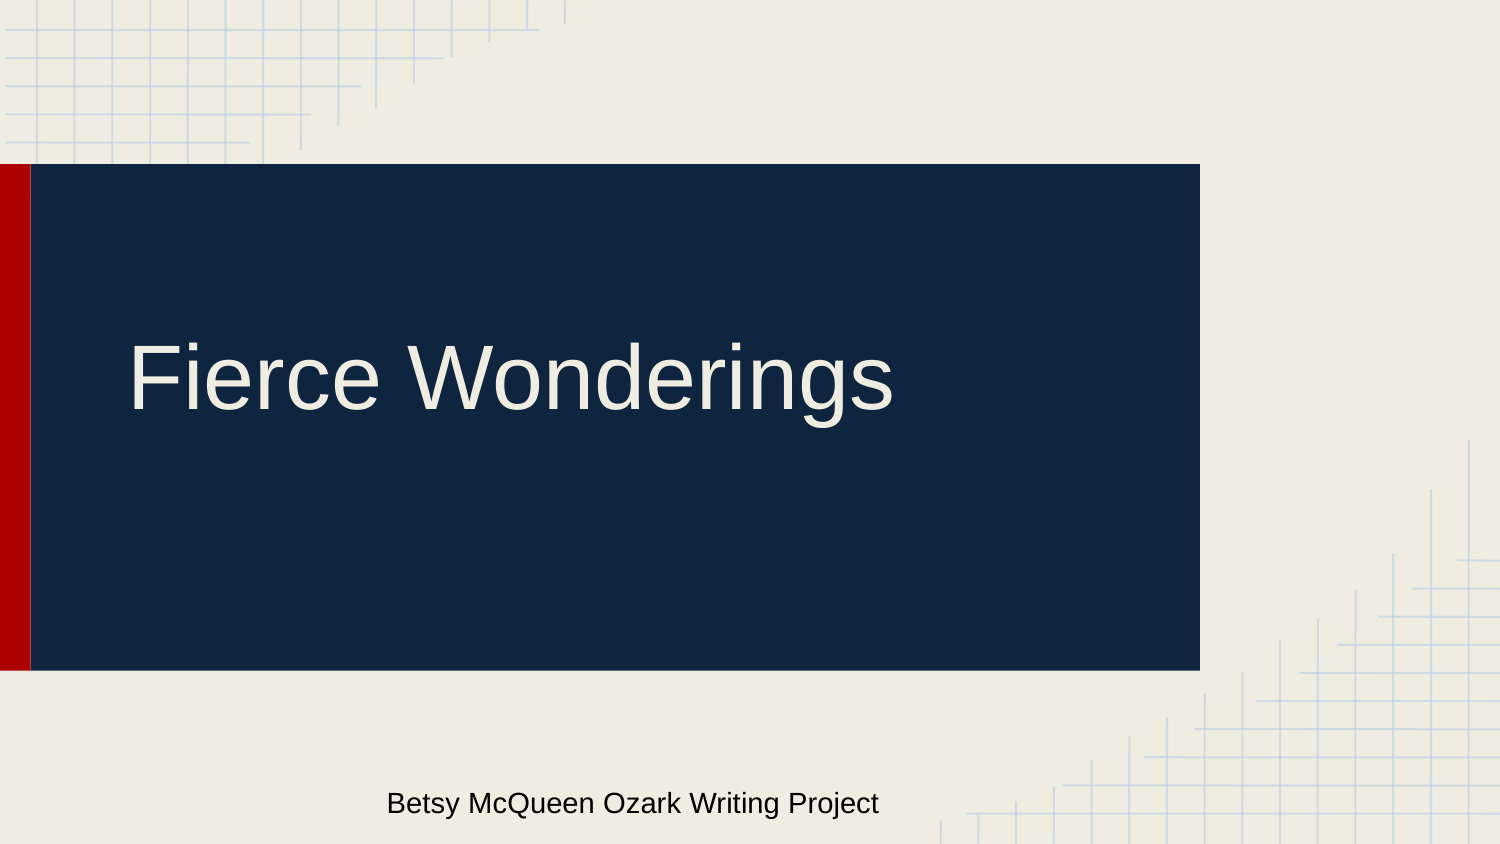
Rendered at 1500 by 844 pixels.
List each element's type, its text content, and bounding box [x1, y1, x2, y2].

title Fierce Wonderings [112, 278, 1163, 443]
text_box Betsy McQueen Ozark Writing Project [259, 769, 1016, 819]
